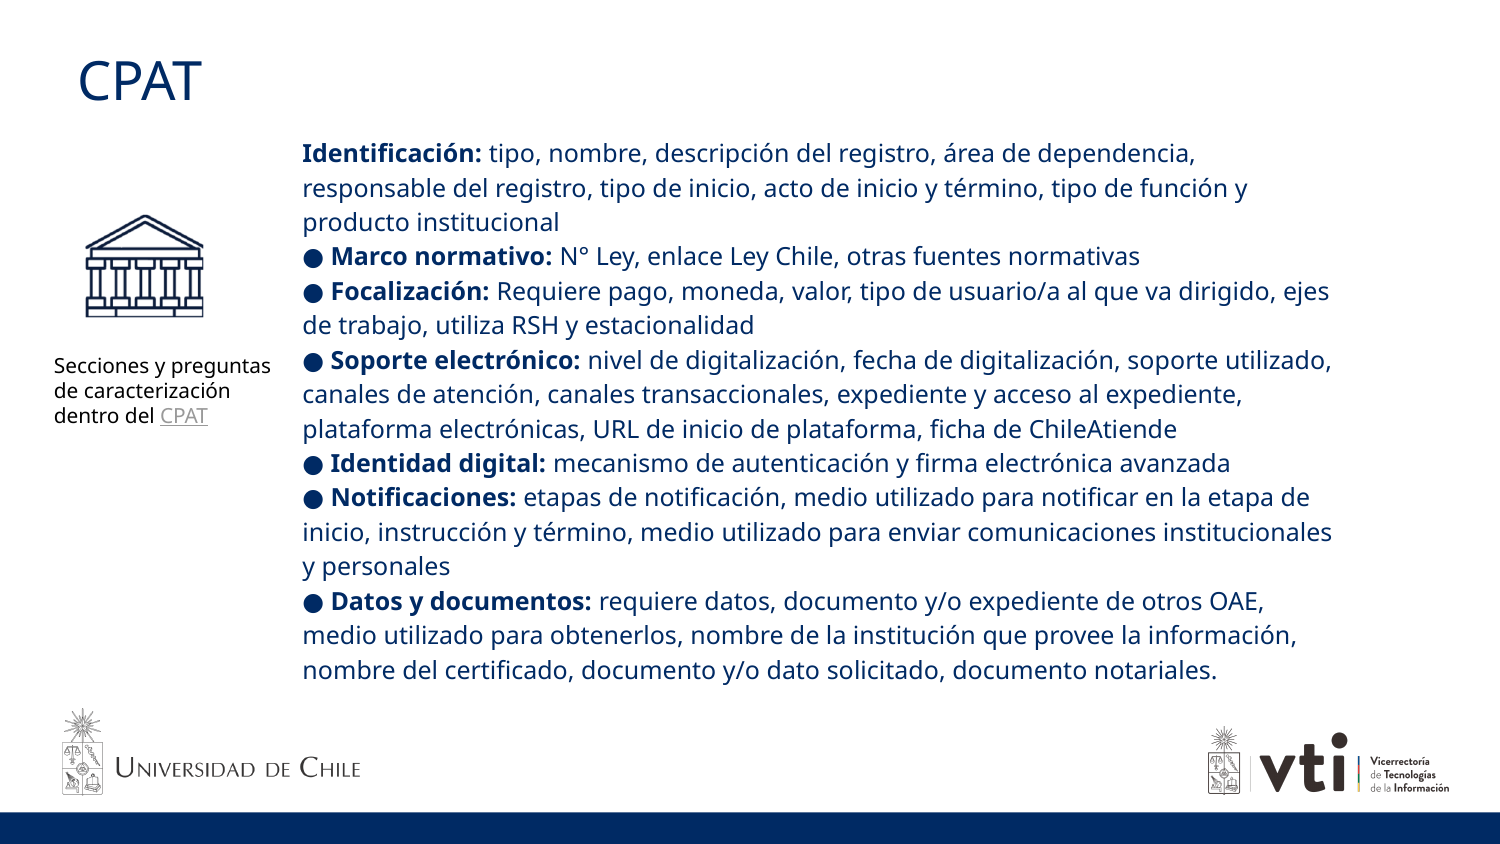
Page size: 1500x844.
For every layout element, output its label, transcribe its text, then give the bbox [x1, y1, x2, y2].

picture [62, 708, 360, 796]
picture [72, 205, 221, 325]
text_box CPAT [62, 39, 960, 119]
picture [1208, 726, 1449, 795]
text_box Secciones y preguntas de caracterización dentro del CPAT [38, 337, 288, 446]
text_box Identificación: tipo, nombre, descripción del registro, área de dependencia, responsable del registro, tipo de inicio, acto de inicio y término, tipo de función y producto institucional ● Marco normativo: N° Ley, enlace Ley Chile, otras fuentes normativas ● Focalización: Requiere pago, moneda, valor, tipo de usuario/a al que va dirigido, ejes de trabajo, utiliza RSH y estacionalidad ● Soporte electrónico: nivel de digitalización, fecha de digitalización, soporte utilizado, canales de atención, canales transaccionales, expediente y acceso al expediente, plataforma electrónicas, URL de inicio de plataforma, ficha de ChileAtiende ● Identidad digital: mecanismo de autenticación y firma electrónica avanzada ● Notificaciones: etapas de notificación, medio utilizado para notificar en la etapa de inicio, instrucción y término, medio utilizado para enviar comunicaciones institucionales y personales ● Datos y documentos: requiere datos, documento y/o expediente de otros OAE, medio utilizado para obtenerlos, nombre de la institución que provee la información, nombre del certificado, documento y/o dato solicitado, documento notariales. [287, 118, 1353, 731]
